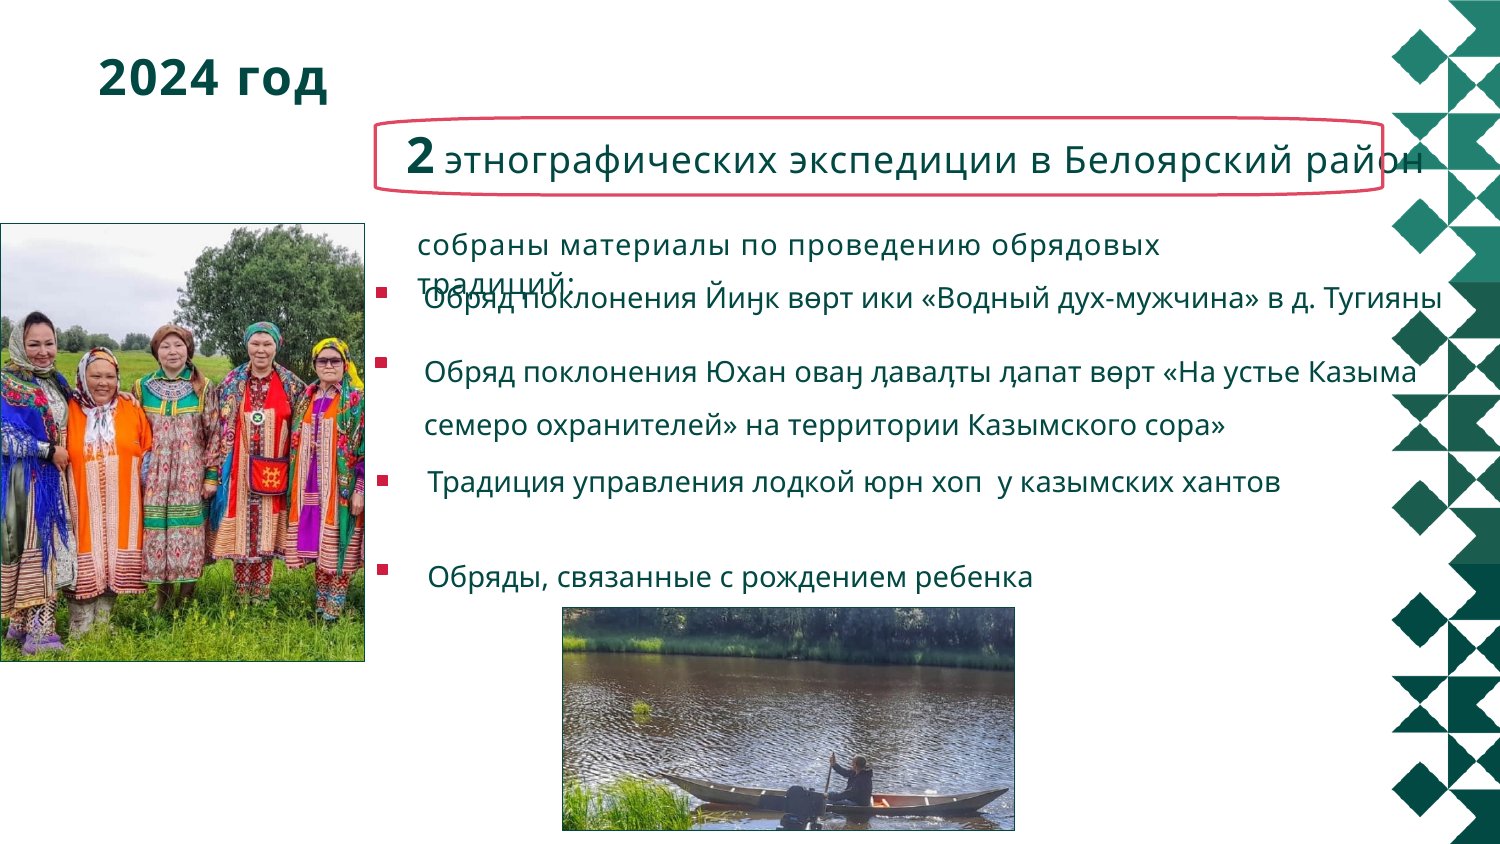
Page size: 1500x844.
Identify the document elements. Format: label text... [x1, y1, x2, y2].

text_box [376, 563, 389, 576]
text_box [375, 286, 388, 299]
text_box Обряд поклонения Юхан оваӈ ӆаваӆты ӆапат вөрт «На устье Казыма семеро охранителей» на территории Казымского сора» [409, 328, 1385, 449]
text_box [376, 475, 389, 487]
text_box Обряд поклонения Йиӈк вөрт ики «Водный дух-мужчина» в д. Тугияны [408, 272, 1385, 322]
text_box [374, 356, 388, 369]
text_box [375, 117, 1383, 195]
text_box собраны материалы по проведению обрядовых традиций: [400, 213, 1342, 309]
picture [1390, 0, 1500, 844]
picture [0, 223, 365, 662]
title 2024 год [37, 43, 388, 187]
text_box Традиция управления лодкой юрн хоп у казымских хантов [412, 455, 1338, 506]
picture [562, 607, 1015, 832]
text_box 2 этнографических экспедиции в Белоярский район [391, 116, 1385, 192]
text_box Обряды, связанные с рождением ребенка [412, 533, 1385, 601]
